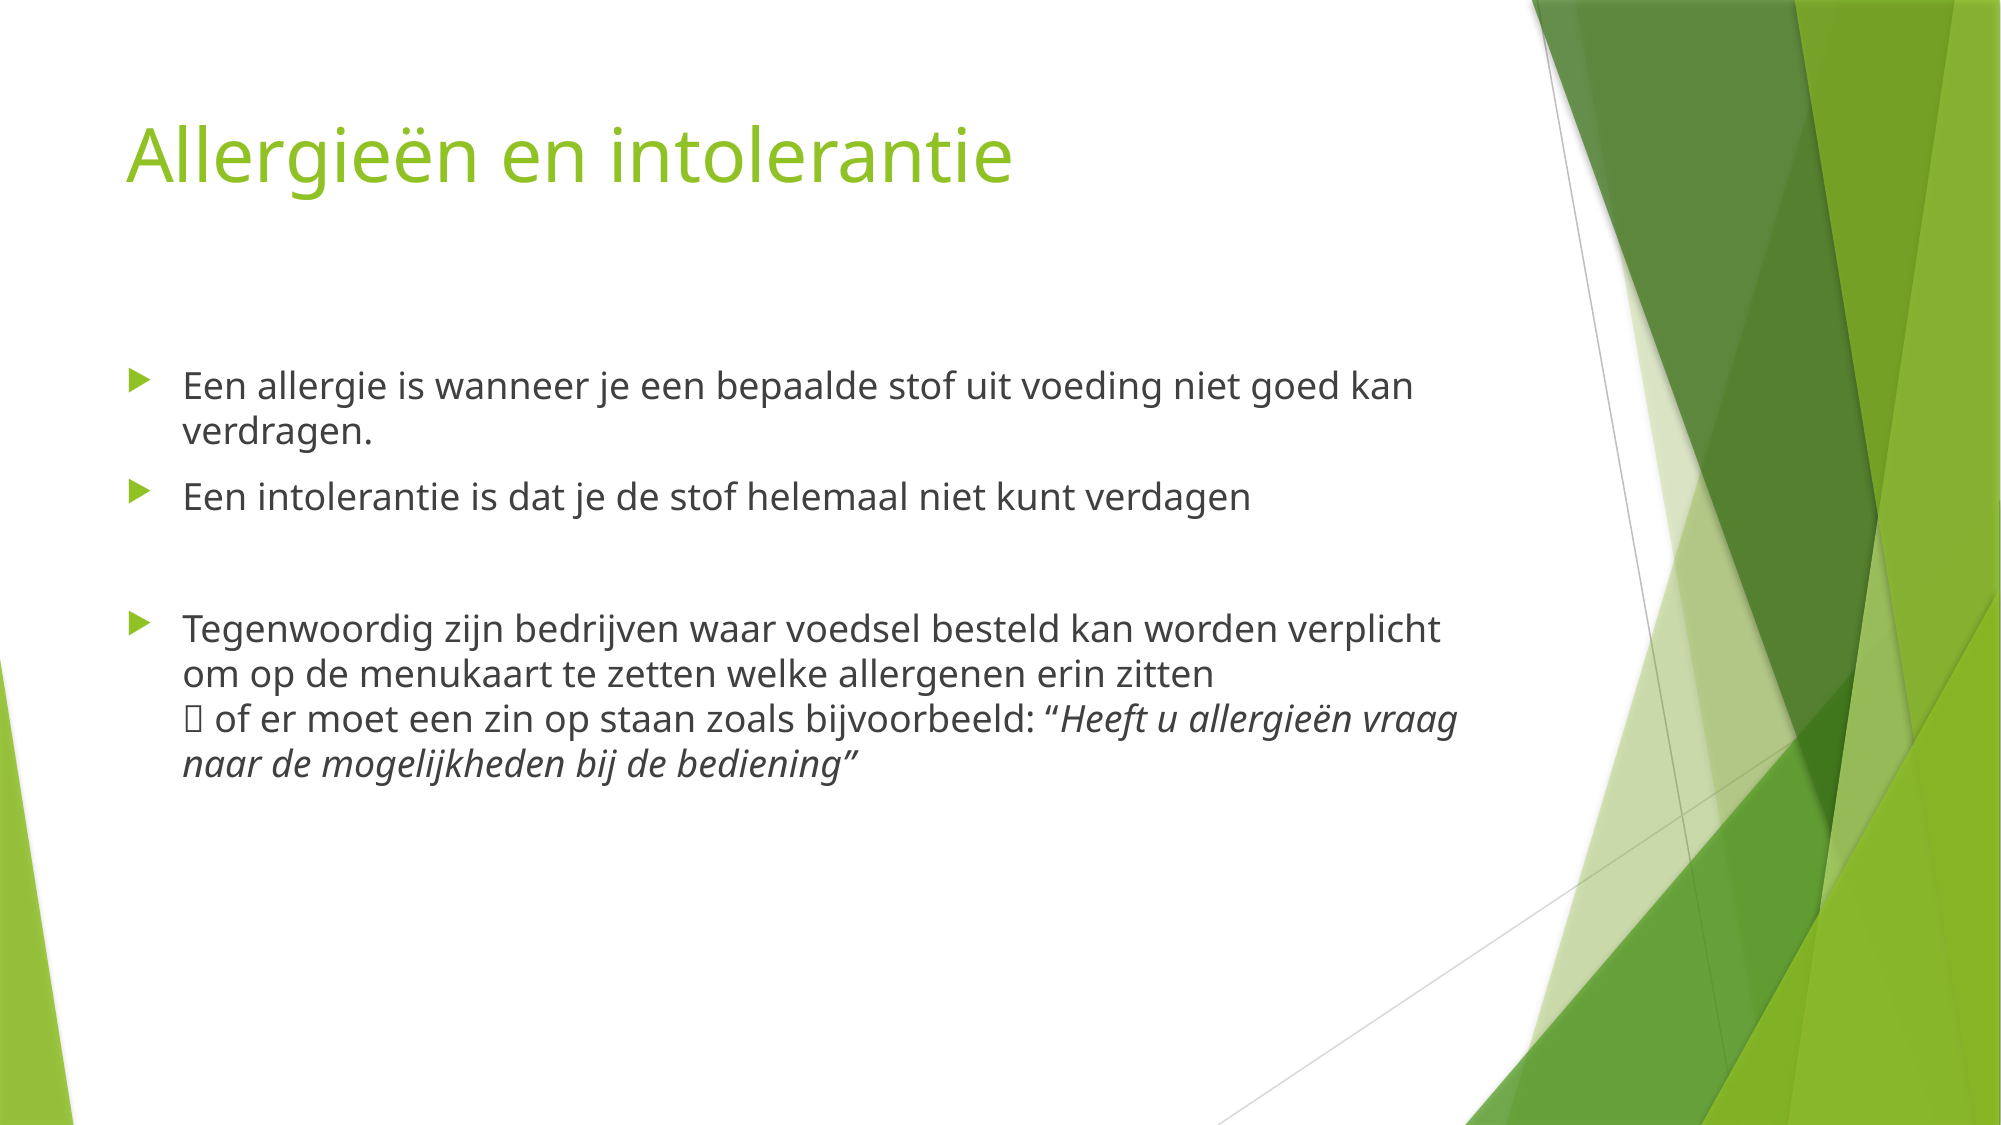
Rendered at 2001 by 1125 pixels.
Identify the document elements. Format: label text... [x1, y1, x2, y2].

list Een allergie is wanneer je een bepaalde stof uit voeding niet goed kan verdragen. Een intolerantie is dat je de stof helemaal niet kunt verdagen Tegenwoordig zijn bedrijven waar voedsel besteld kan worden verplicht om op de menukaart te zetten welke allergenen erin zitten  of er moet een zin op staan zoals bijvoorbeeld: “Heeft u allergieën vraag naar de mogelijkheden bij de bediening” [111, 354, 1522, 992]
title Allergieën en intolerantie [111, 99, 1522, 317]
